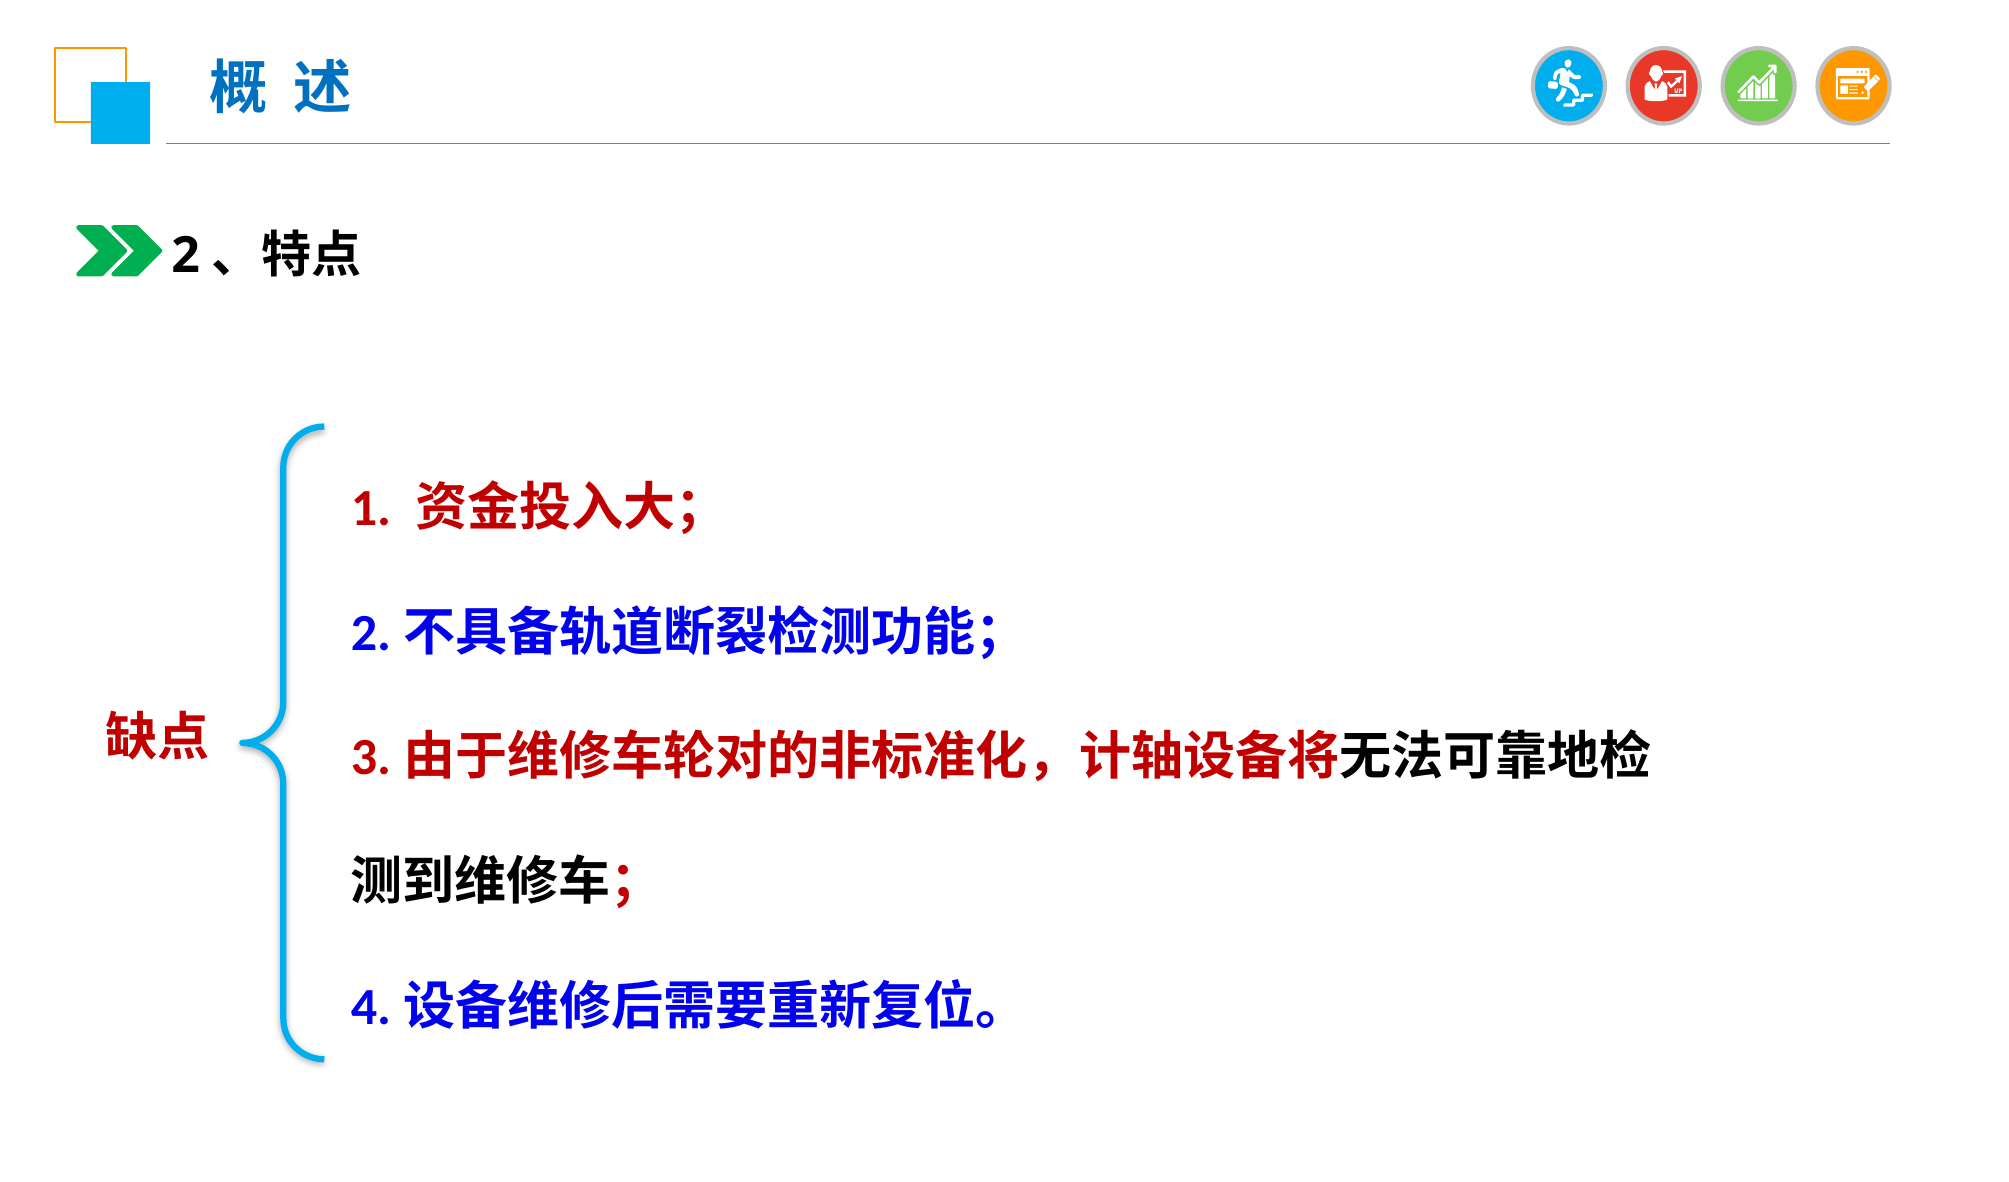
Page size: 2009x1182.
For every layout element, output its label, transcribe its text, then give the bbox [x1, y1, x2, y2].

text_box 概 述 [188, 39, 373, 131]
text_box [77, 215, 374, 292]
text_box 缺点 [91, 696, 225, 774]
text_box [239, 423, 325, 1063]
text_box 1. 资金投入大； 2.不具备轨道断裂检测功能； 3.由于维修车轮对的非标准化，计轴设备将无法可靠地检测到维修车； 4.设备维修后需要重新复位。 [336, 403, 1684, 1043]
